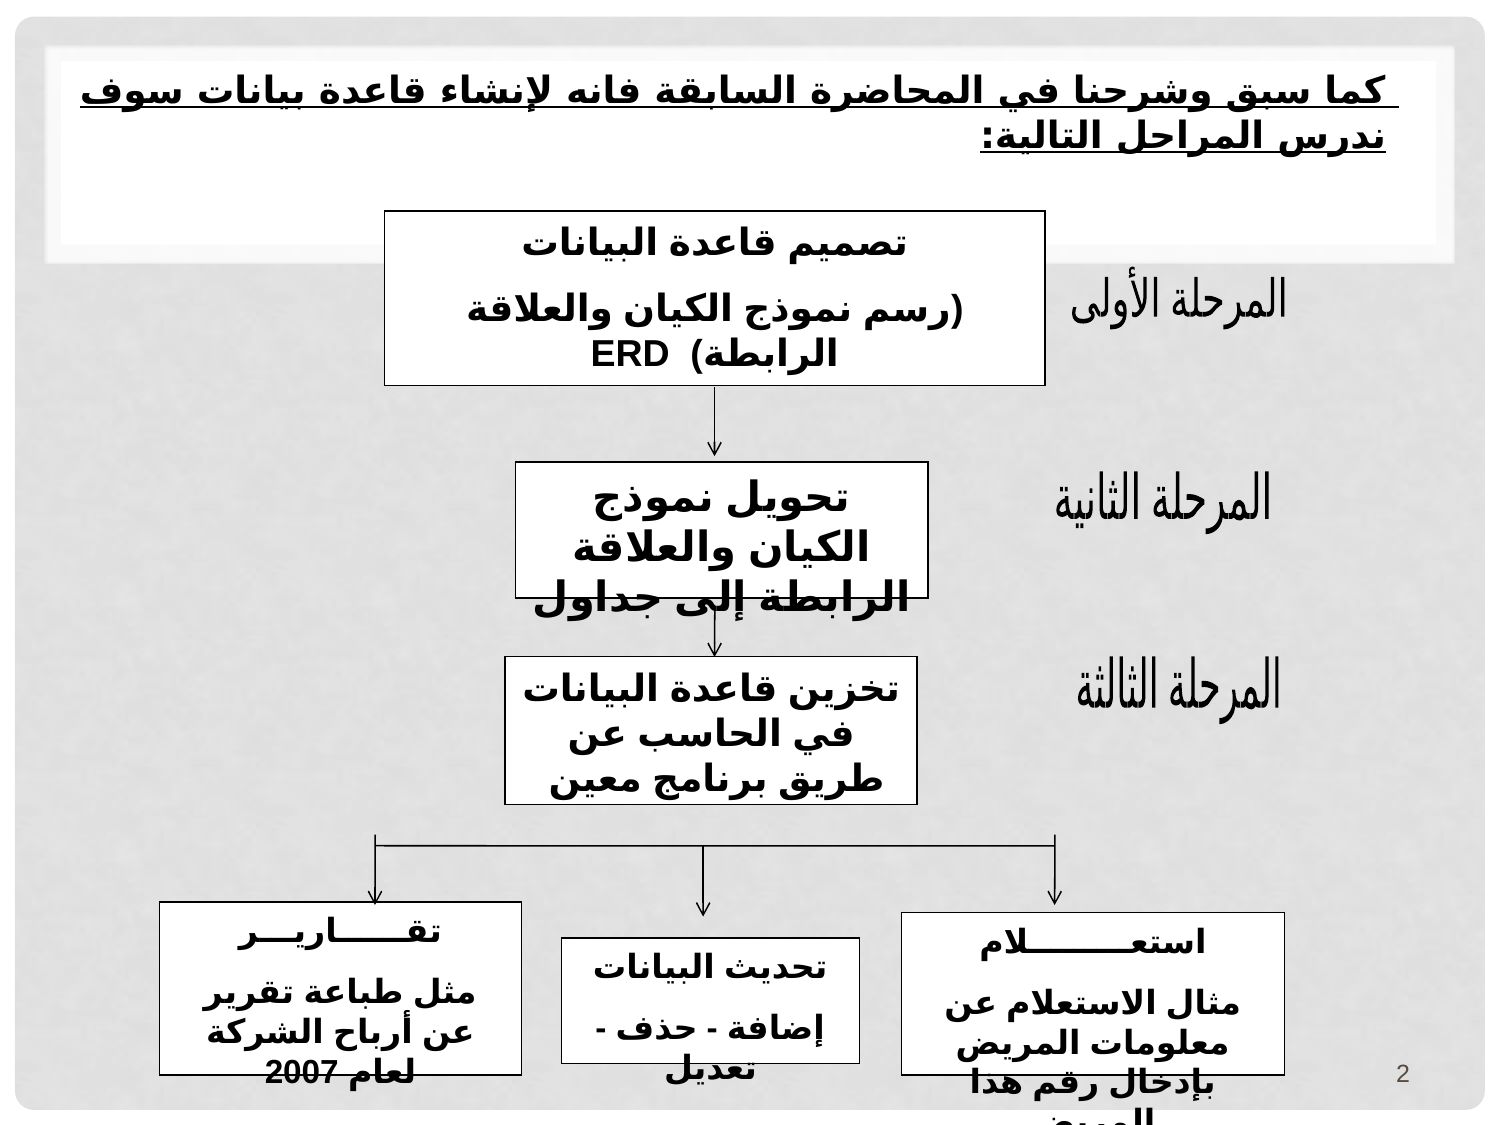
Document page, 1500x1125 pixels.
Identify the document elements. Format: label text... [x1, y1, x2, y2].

text_box كما سبق وشرحنا في المحاضرة السابقة فانه لإنشاء قاعدة بيانات سوف ندرس المراحل التالية: [53, 58, 1402, 164]
slide_number 2 [1074, 1042, 1425, 1103]
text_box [159, 210, 1285, 1076]
